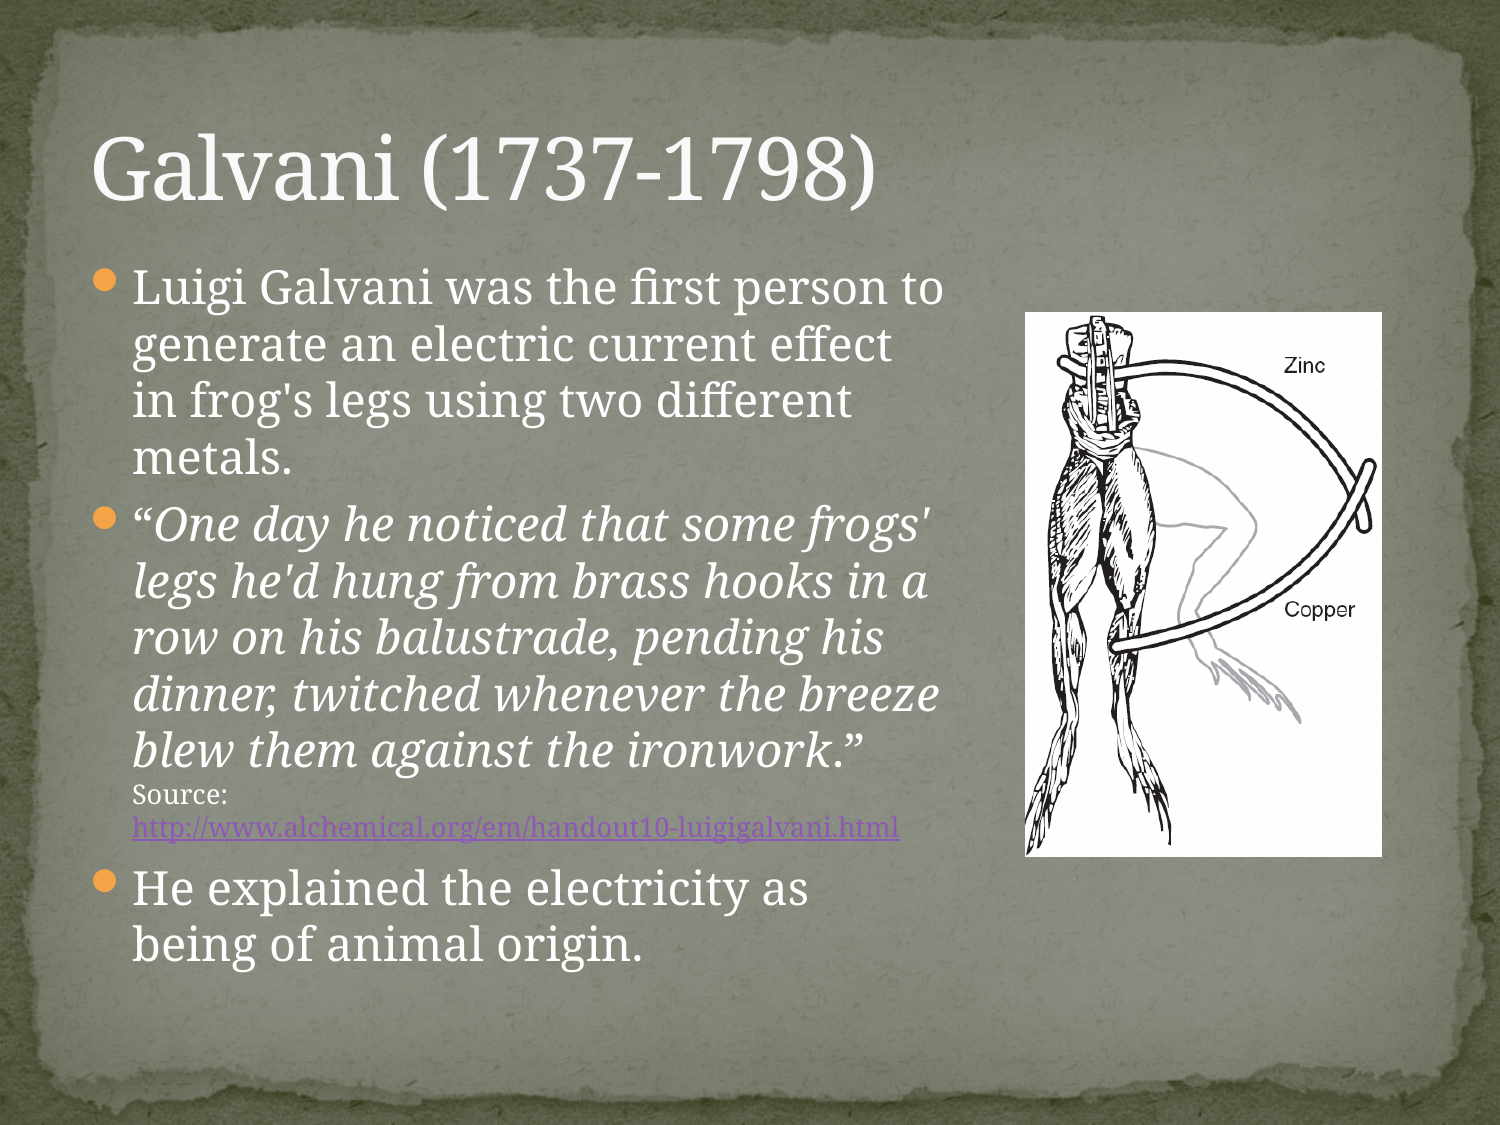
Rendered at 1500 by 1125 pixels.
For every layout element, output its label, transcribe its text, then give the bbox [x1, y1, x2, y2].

list Luigi Galvani was the first person to generate an electric current effect in frog's legs using two different metals. “One day he noticed that some frogs' legs he'd hung from brass hooks in a row on his balustrade, pending his dinner, twitched whenever the breeze blew them against the ironwork.” Source: http://www.alchemical.org/em/handout10-luigigalvani.html He explained the electricity as being of animal origin. [75, 249, 963, 1000]
title Galvani (1737-1798) [74, 24, 1425, 225]
picture [1025, 312, 1382, 857]
